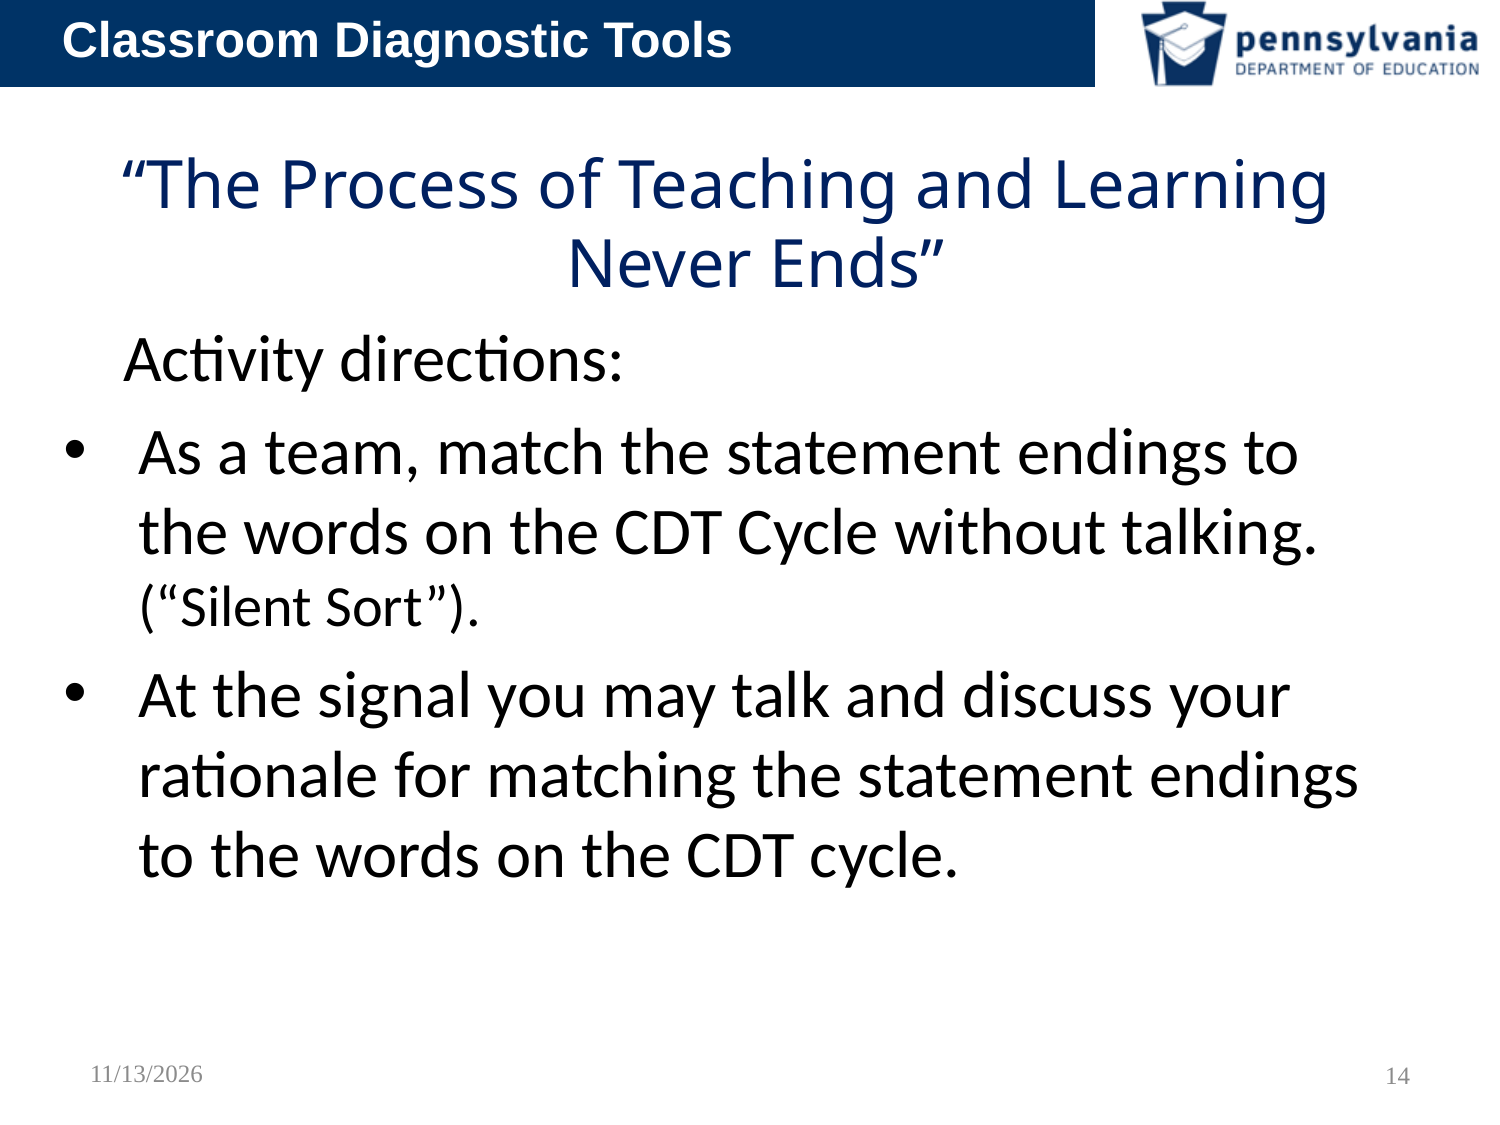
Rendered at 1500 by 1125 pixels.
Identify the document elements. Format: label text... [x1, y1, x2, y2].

list “The Process of Teaching and Learning Never Ends” Activity directions: As a team, match the statement endings to the words on the CDT Cycle without talking. (“Silent Sort”). At the signal you may talk and discuss your rationale for matching the statement endings to the words on the CDT cycle. [48, 133, 1407, 1041]
picture [1134, 0, 1485, 90]
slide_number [75, 1042, 425, 1103]
slide_number 14 [1074, 1044, 1425, 1105]
